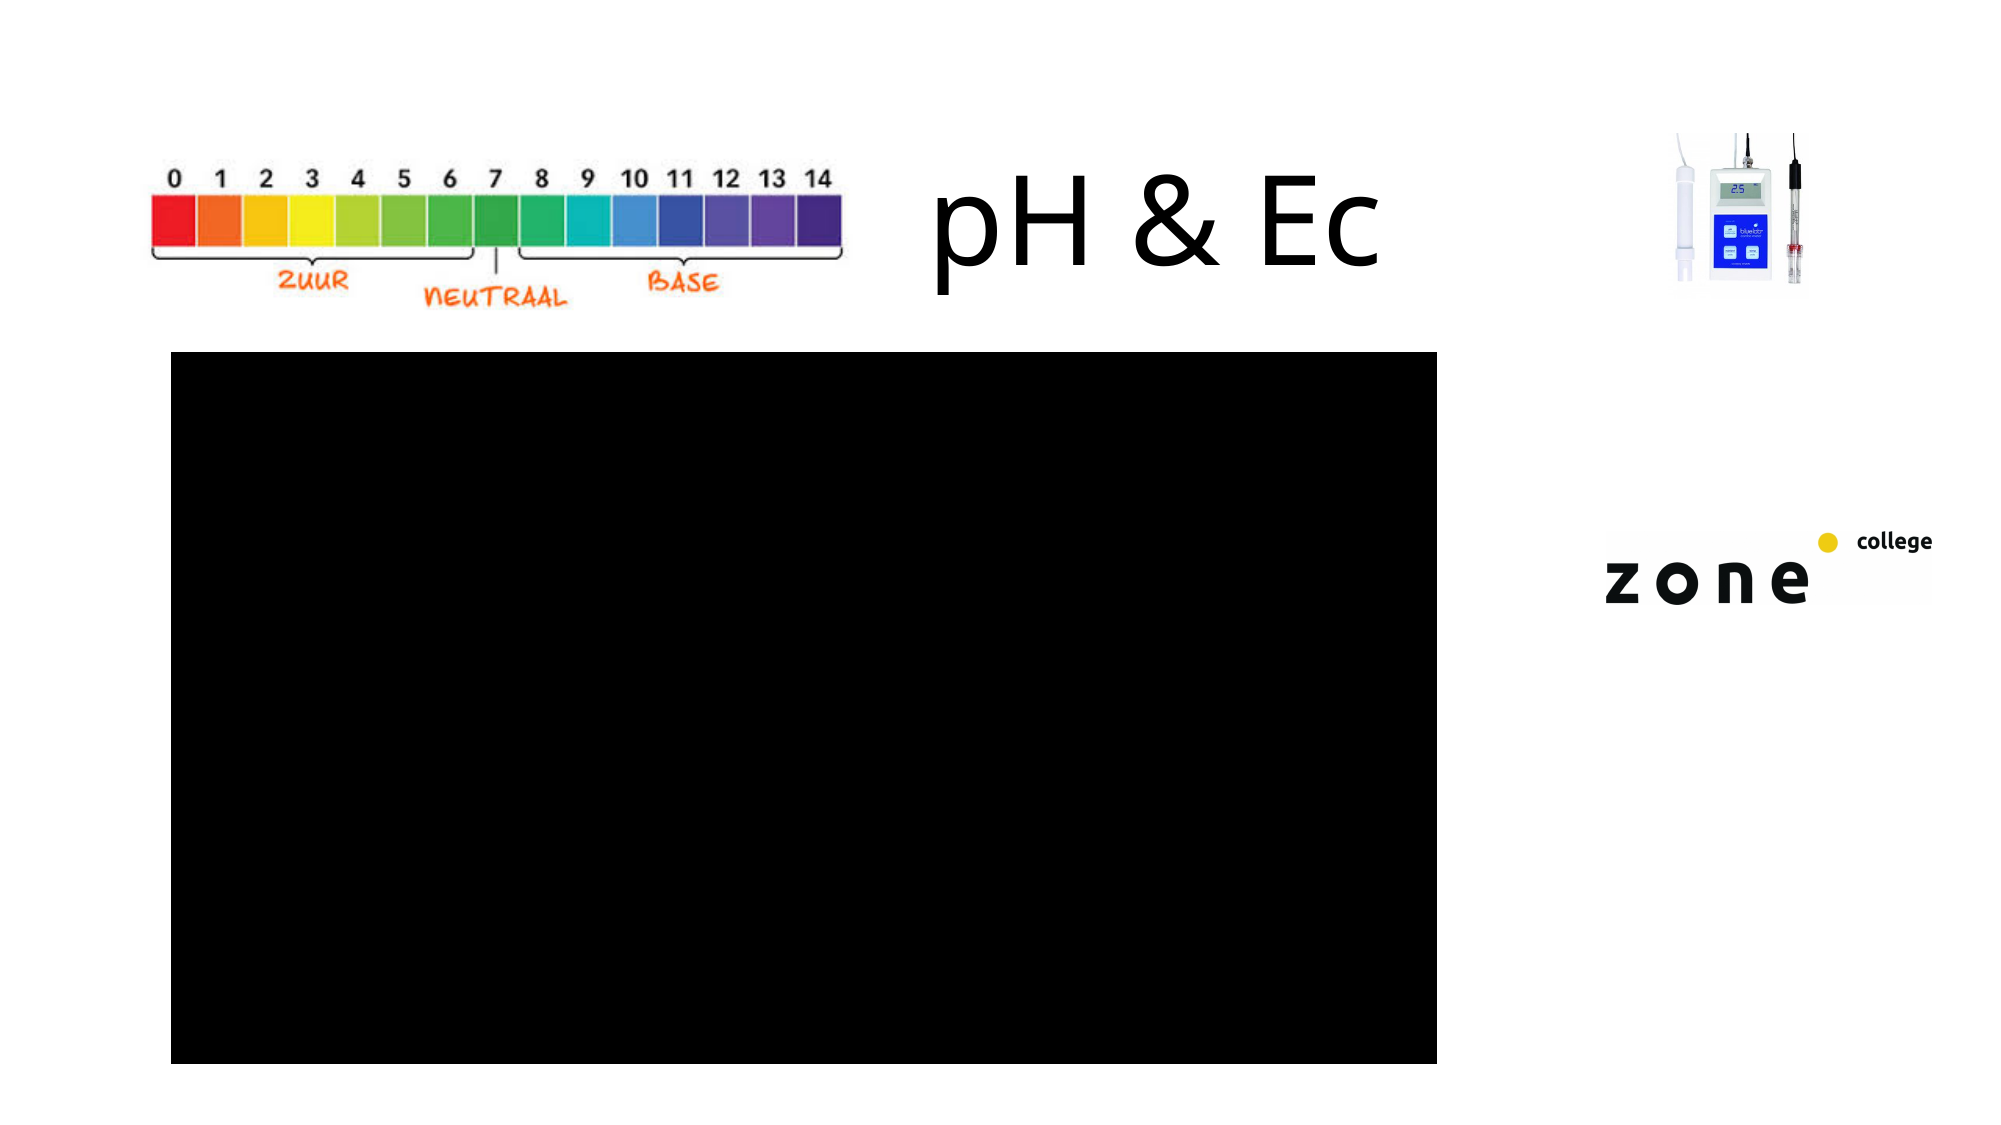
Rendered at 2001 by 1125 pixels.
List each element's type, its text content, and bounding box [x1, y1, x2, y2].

picture [136, 147, 860, 318]
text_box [170, 351, 1438, 1065]
picture [1606, 531, 1932, 605]
picture [1654, 133, 1821, 299]
text_box pH & Ec [912, 133, 1399, 298]
